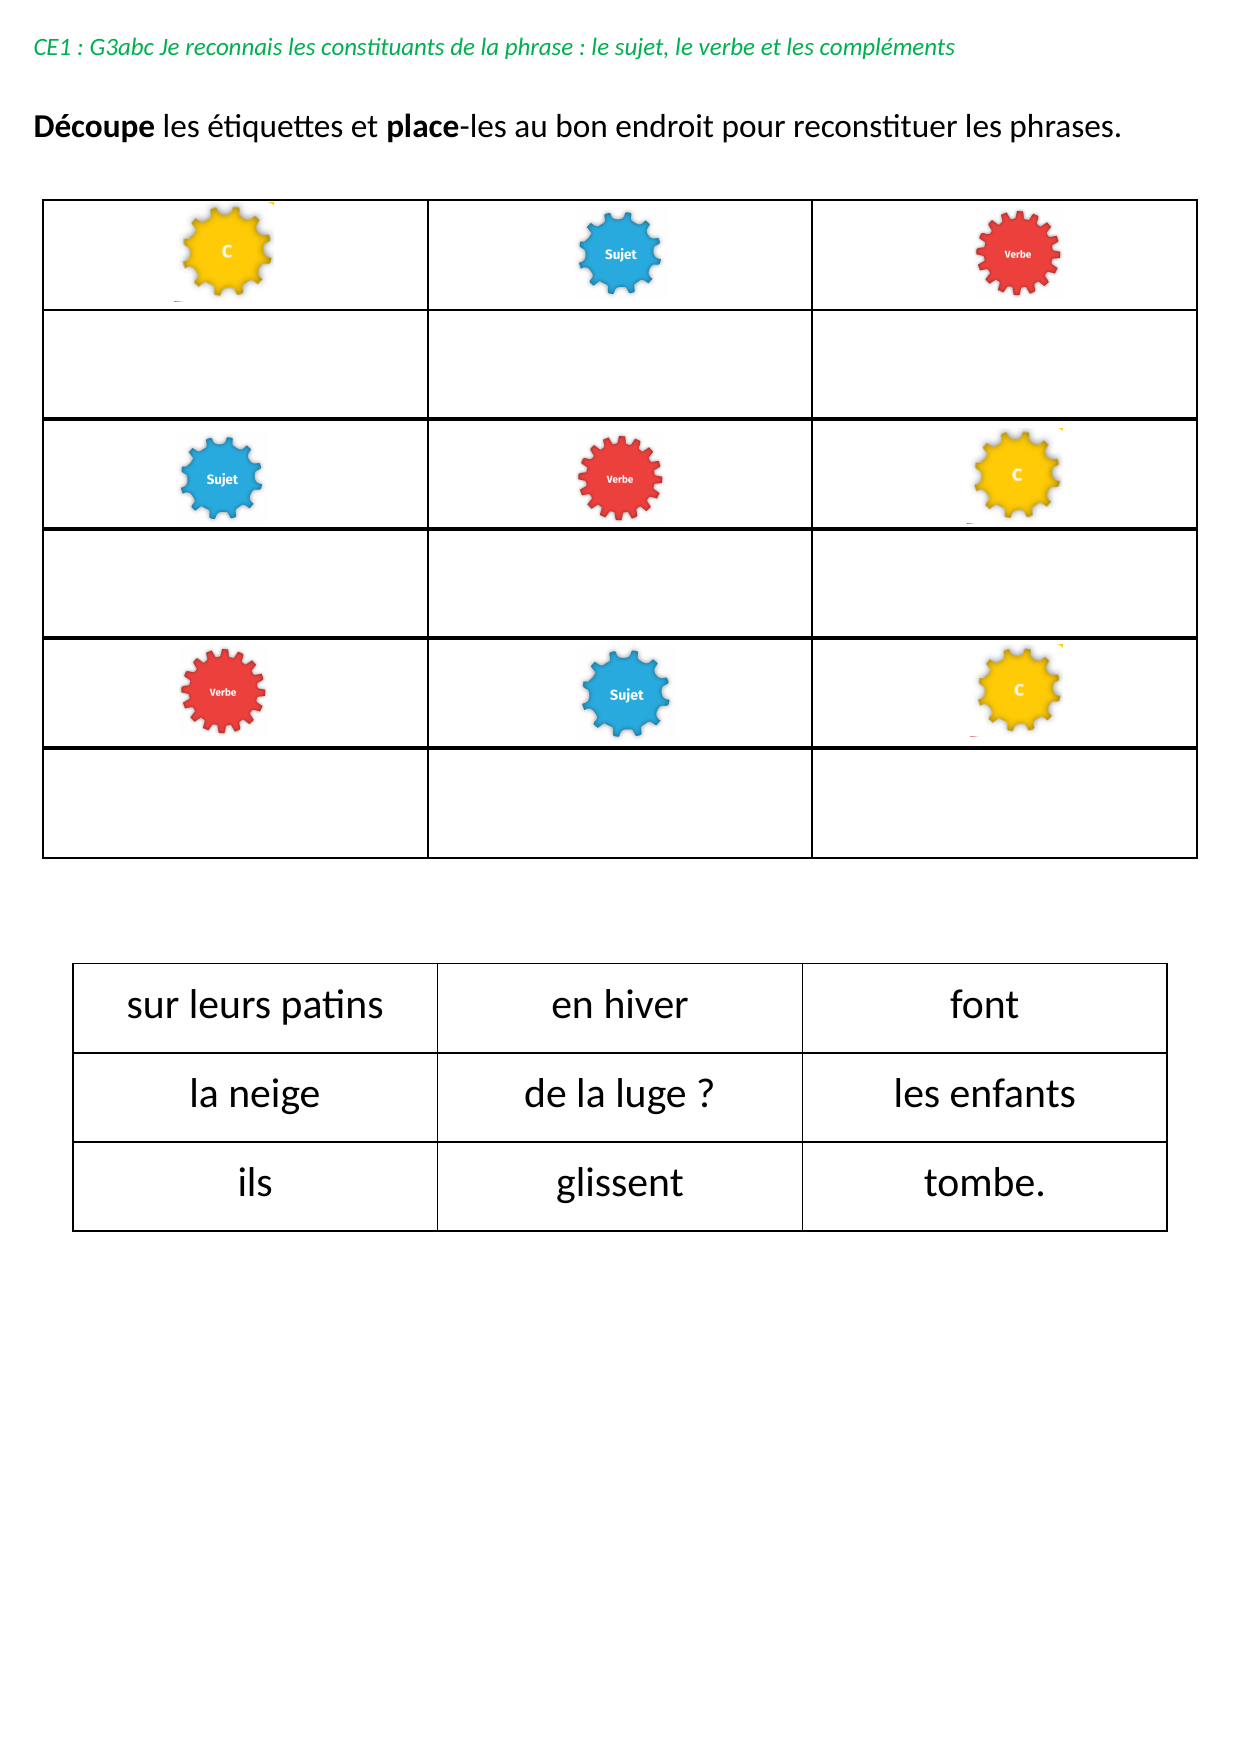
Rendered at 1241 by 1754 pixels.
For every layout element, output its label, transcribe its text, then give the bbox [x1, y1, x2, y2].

table_cell ils [74, 1143, 437, 1230]
table_cell de la luge ? [438, 1054, 802, 1141]
table_cell glissent [438, 1143, 802, 1230]
table_cell [44, 421, 427, 527]
text_box Découpe les étiquettes et place-les au bon endroit pour reconstituer les phrases. [18, 96, 1222, 152]
table_cell [813, 421, 1196, 527]
table_cell [813, 531, 1196, 636]
table_cell [44, 531, 427, 636]
text_box CE1 : G3abc Je reconnais les constituants de la phrase : le sujet, le verbe et les compléments [18, 23, 1215, 69]
table_cell [429, 421, 811, 527]
table_cell [44, 311, 427, 417]
table_cell [44, 750, 427, 857]
table_header [813, 201, 1196, 309]
picture [179, 645, 269, 737]
table_cell [813, 640, 1196, 746]
table_header sur leurs patins [74, 964, 437, 1052]
table_cell les enfants [803, 1054, 1166, 1141]
table_header en hiver [438, 964, 802, 1052]
table_cell [44, 640, 427, 746]
table_cell [429, 640, 811, 746]
table_cell [813, 311, 1196, 417]
picture [970, 644, 1063, 737]
picture [576, 432, 666, 524]
table_cell [813, 750, 1196, 857]
table_cell [429, 750, 811, 857]
picture [974, 207, 1064, 299]
picture [176, 432, 269, 525]
table_cell la neige [74, 1054, 437, 1141]
picture [966, 428, 1063, 524]
picture [577, 645, 677, 742]
table_header [429, 201, 811, 309]
table_header [44, 201, 427, 309]
table_header font [803, 964, 1166, 1052]
table_cell [429, 531, 811, 636]
table_cell [429, 311, 811, 417]
table_cell tombe. [803, 1143, 1166, 1230]
picture [174, 202, 275, 302]
picture [574, 207, 668, 299]
